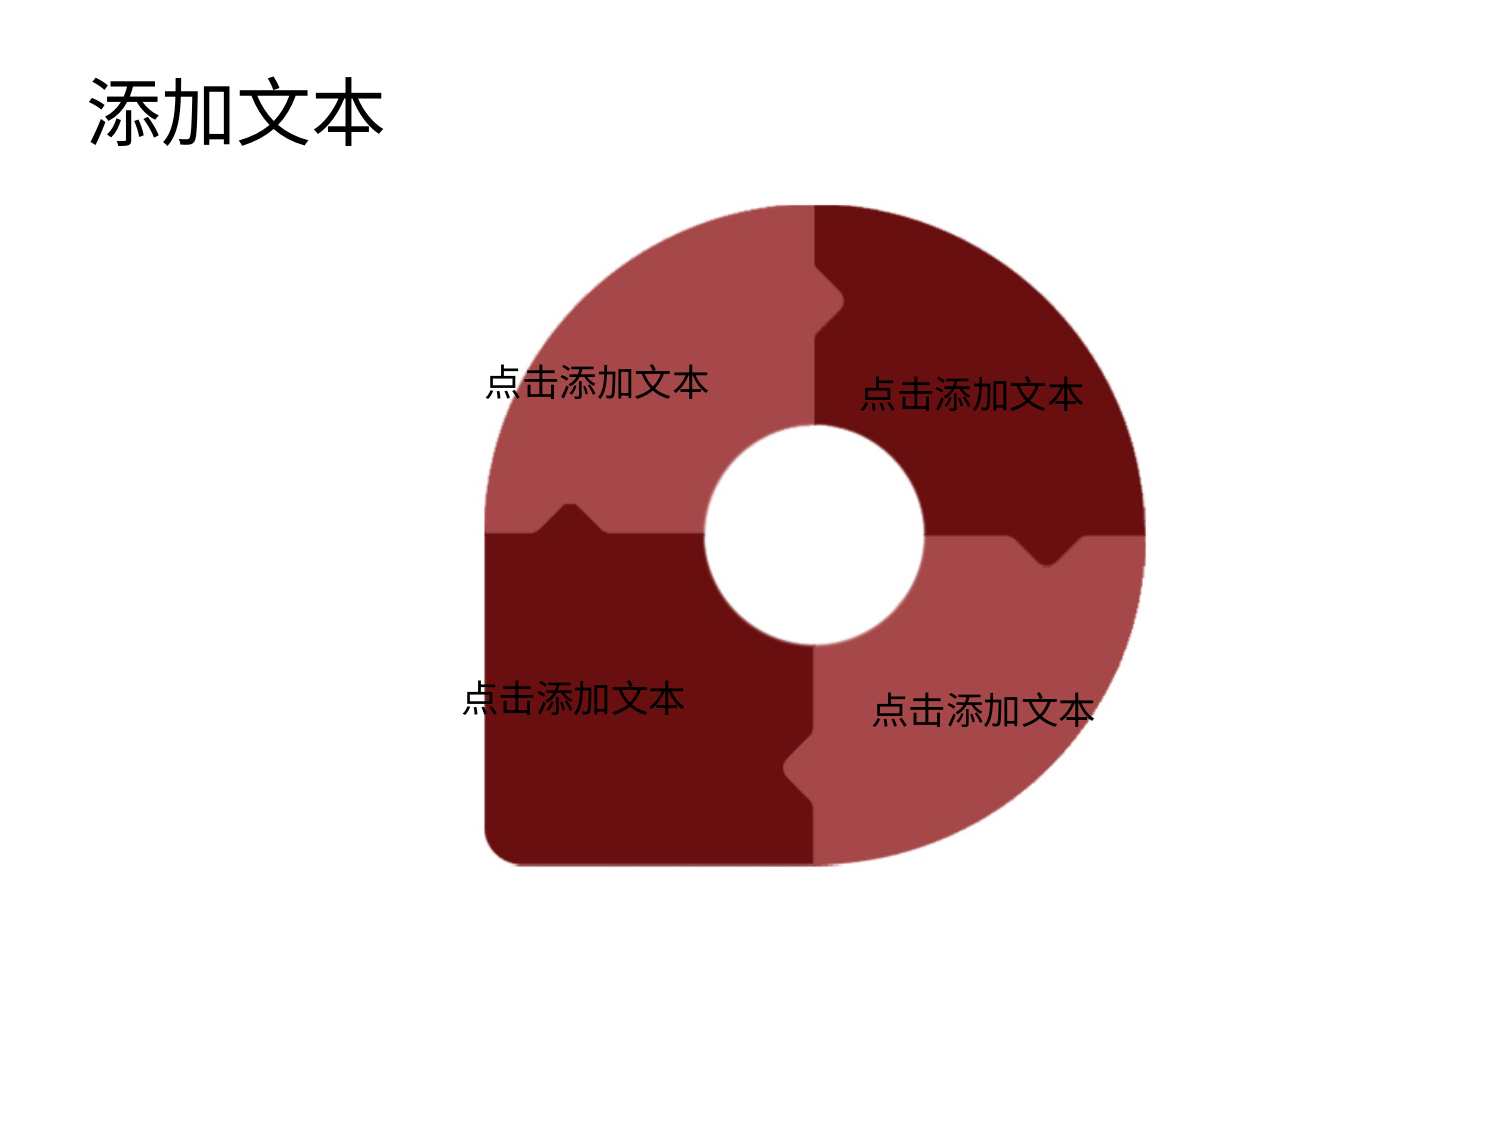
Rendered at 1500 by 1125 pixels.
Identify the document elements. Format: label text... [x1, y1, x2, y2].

text_box 点击添加文本 [845, 363, 1100, 423]
text_box 添加文本 [72, 58, 402, 164]
text_box 点击添加文本 [446, 667, 702, 728]
text_box 点击添加文本 [856, 679, 1112, 740]
picture [0, 0, 1500, 1125]
text_box 点击添加文本 [470, 351, 725, 412]
